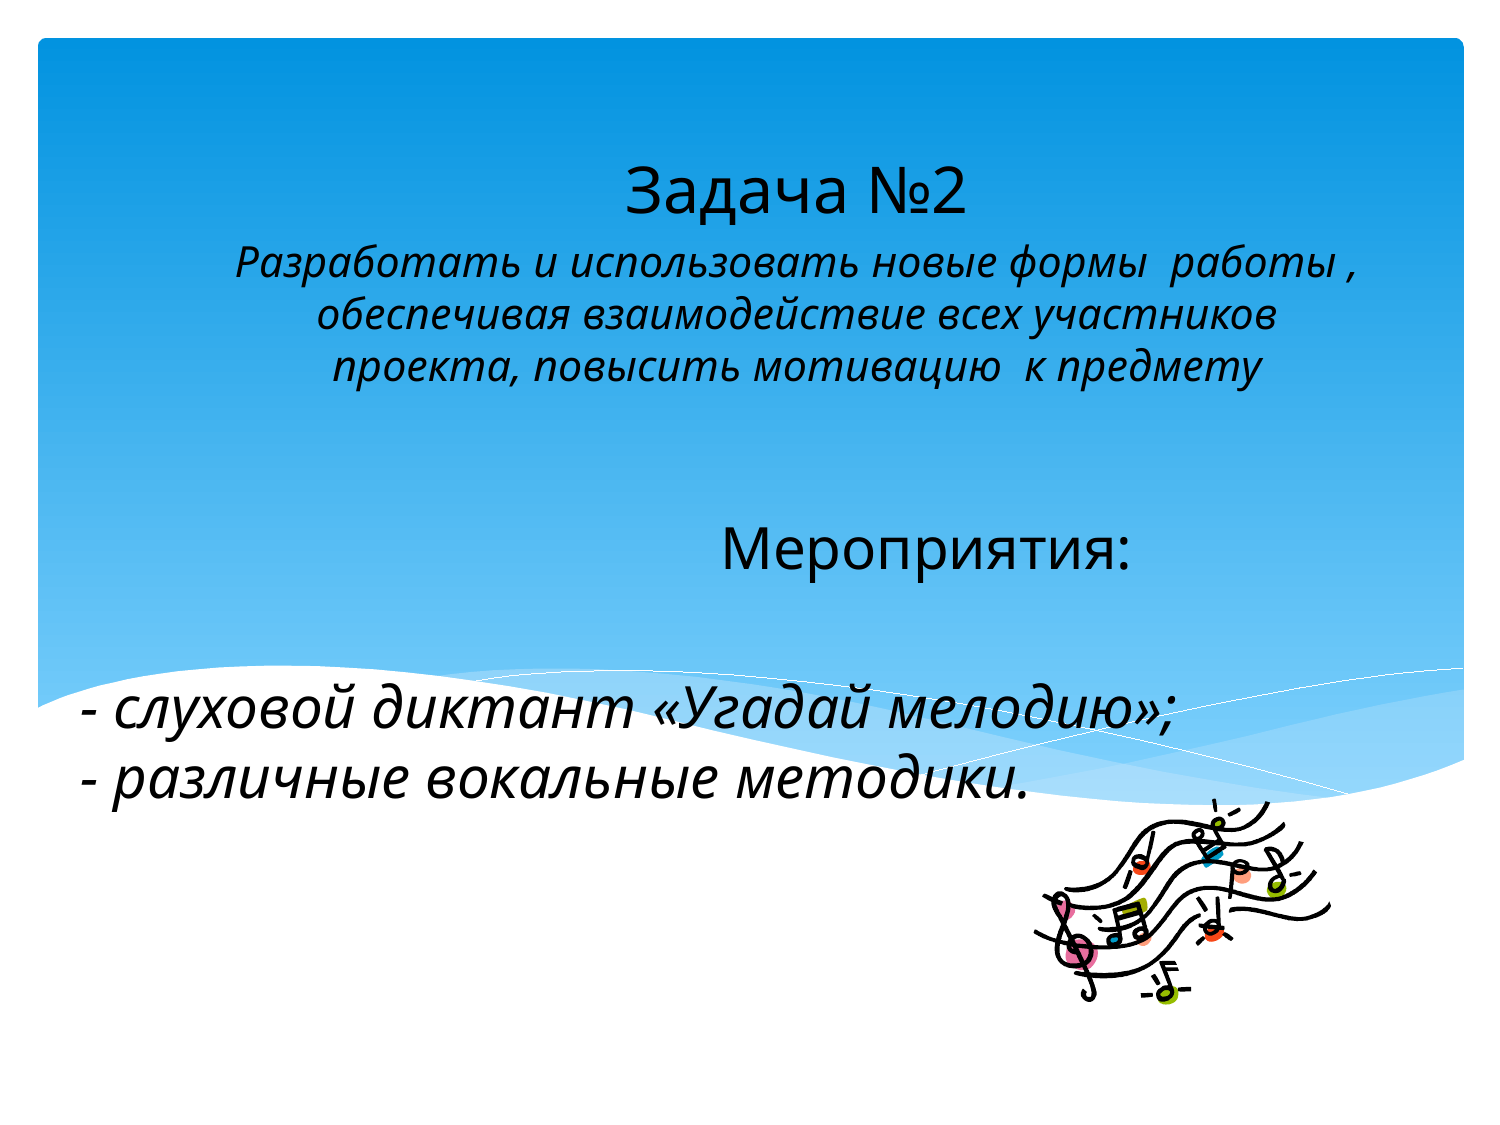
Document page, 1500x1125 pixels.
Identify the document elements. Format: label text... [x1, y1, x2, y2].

list Задача №2 Разработать и использовать новые формы работы , обеспечивая взаимодействие всех участников проекта, повысить мотивацию к предмету [218, 137, 1376, 398]
title Мероприятия: - слуховой диктант «Угадай мелодию»; - различные вокальные методики. [64, 503, 1412, 976]
picture [1033, 798, 1332, 1005]
